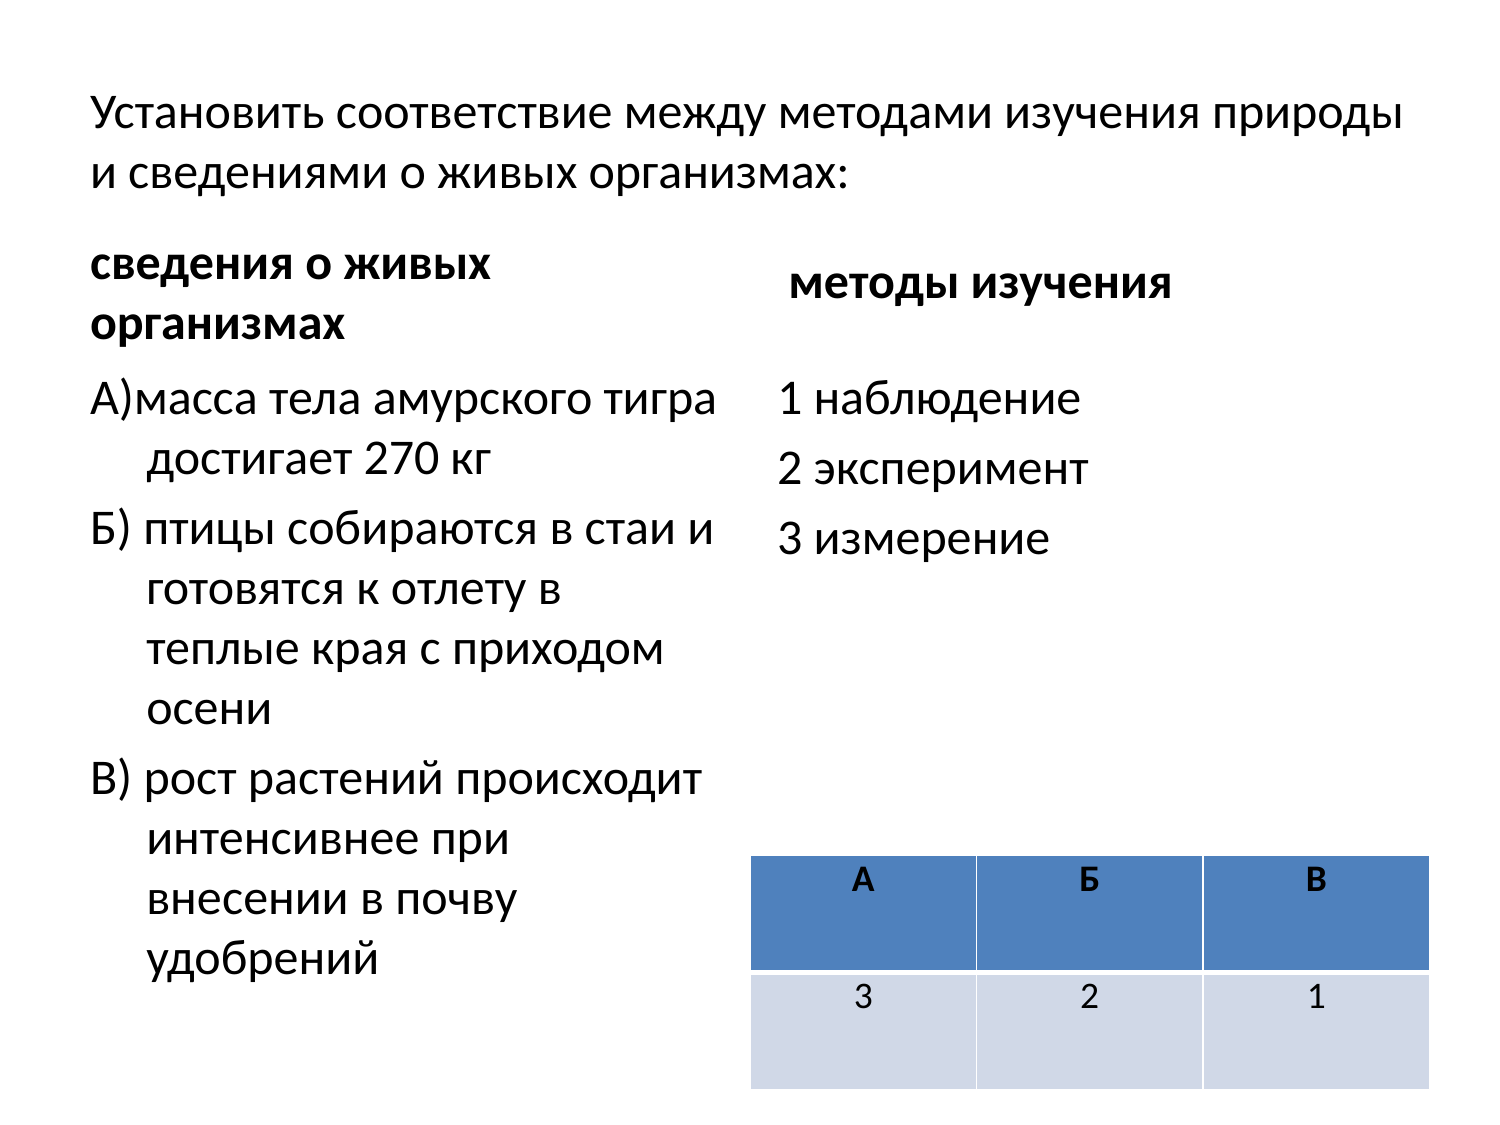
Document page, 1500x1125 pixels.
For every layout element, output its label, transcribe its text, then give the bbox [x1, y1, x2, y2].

list сведения о живых организмах [75, 251, 738, 356]
title Установить соответствие между методами изучения природы и сведениями о живых организмах: [75, 45, 1425, 233]
table_header В [1204, 856, 1429, 970]
list 1 наблюдение 2 эксперимент 3 измерение [761, 356, 1425, 622]
list методы изучения [761, 222, 1425, 317]
table_header А [751, 856, 976, 970]
list А)масса тела амурского тигра достигает 270 кг Б) птицы собираются в стаи и готовятся к отлету в теплые края с приходом осени В) рост растений происходит интенсивнее при внесении в почву удобрений [75, 356, 738, 1005]
table_cell 3 [751, 975, 976, 1089]
table_cell 1 [1204, 975, 1429, 1089]
table_cell 2 [977, 975, 1202, 1089]
table_header Б [977, 856, 1202, 970]
